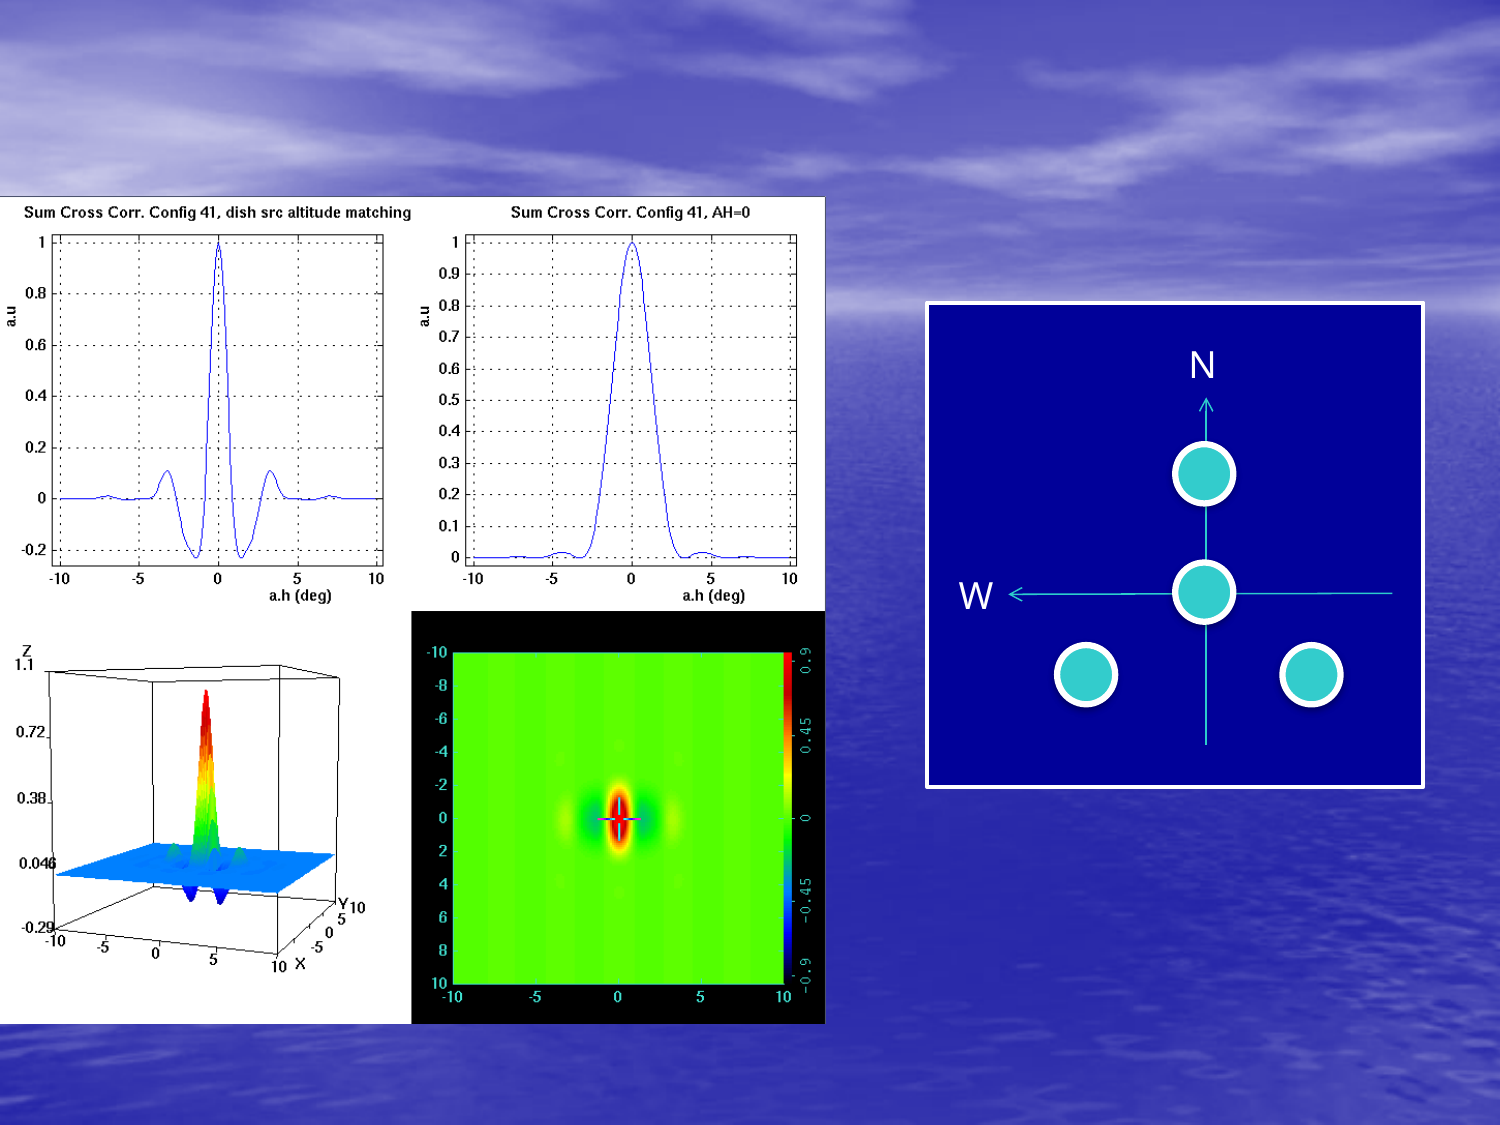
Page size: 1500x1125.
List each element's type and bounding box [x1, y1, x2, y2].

text_box [926, 302, 1424, 788]
picture [0, 196, 826, 1024]
